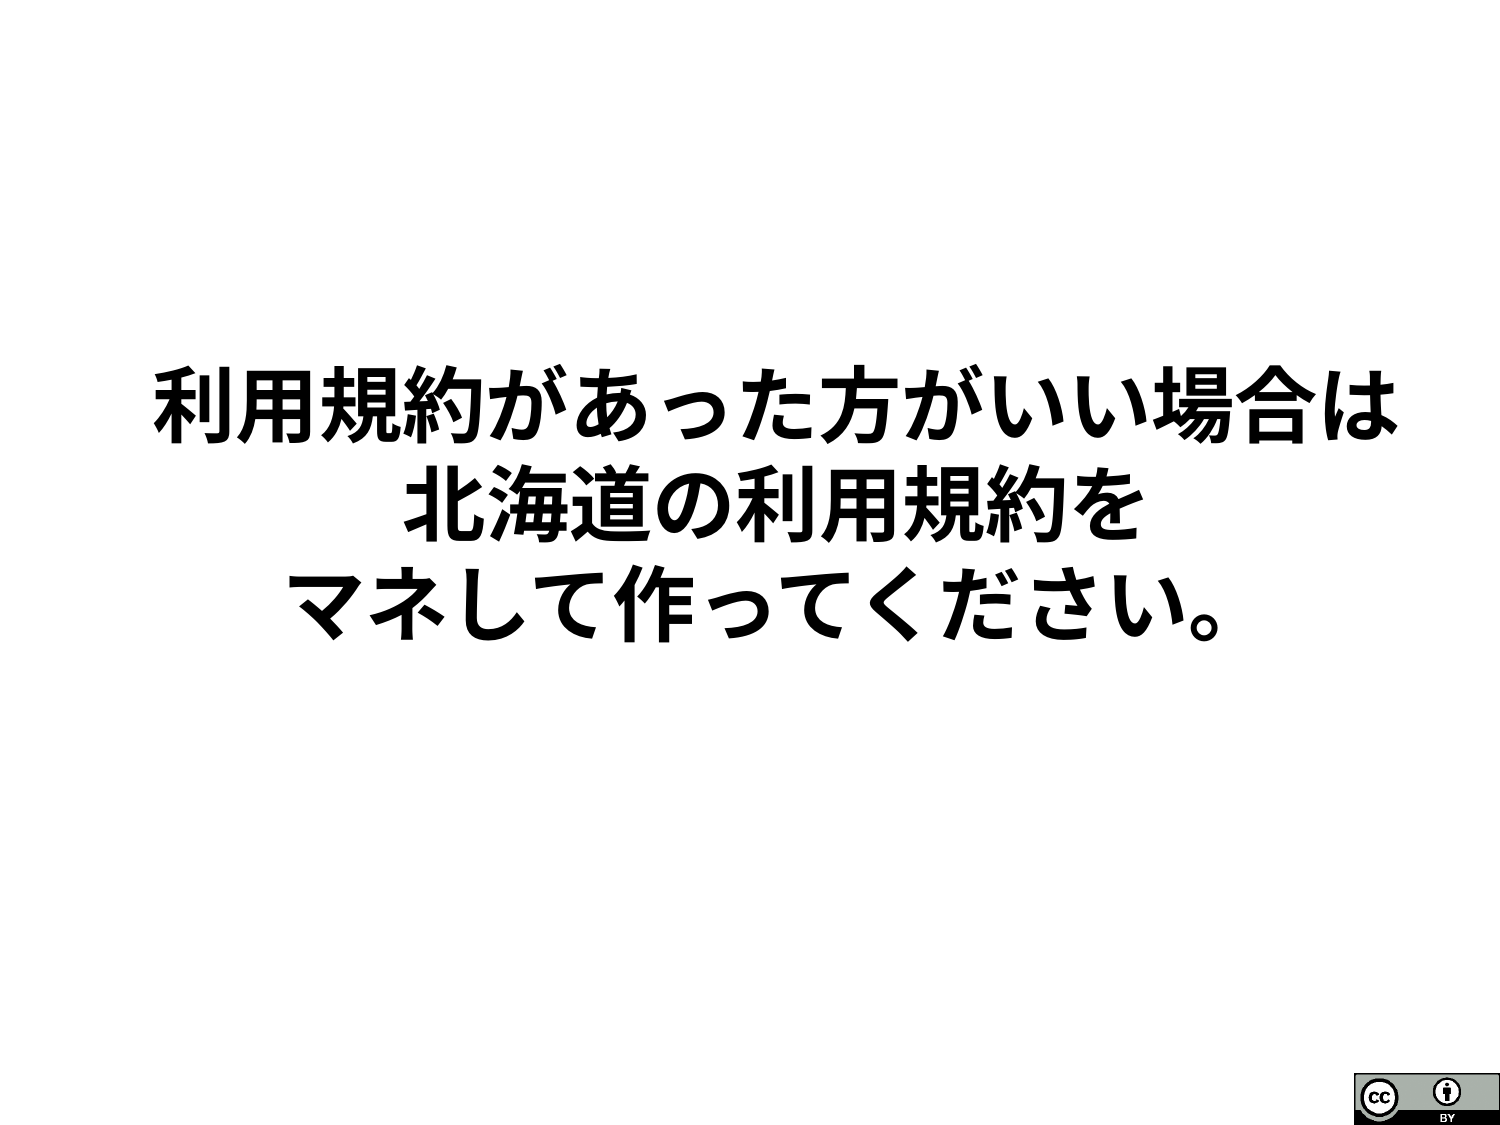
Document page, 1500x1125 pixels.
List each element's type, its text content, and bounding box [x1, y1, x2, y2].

picture [1354, 1073, 1500, 1125]
text_box 利用規約があった方がいい場合は 北海道の利用規約を マネして作ってください。 [91, 345, 1463, 660]
